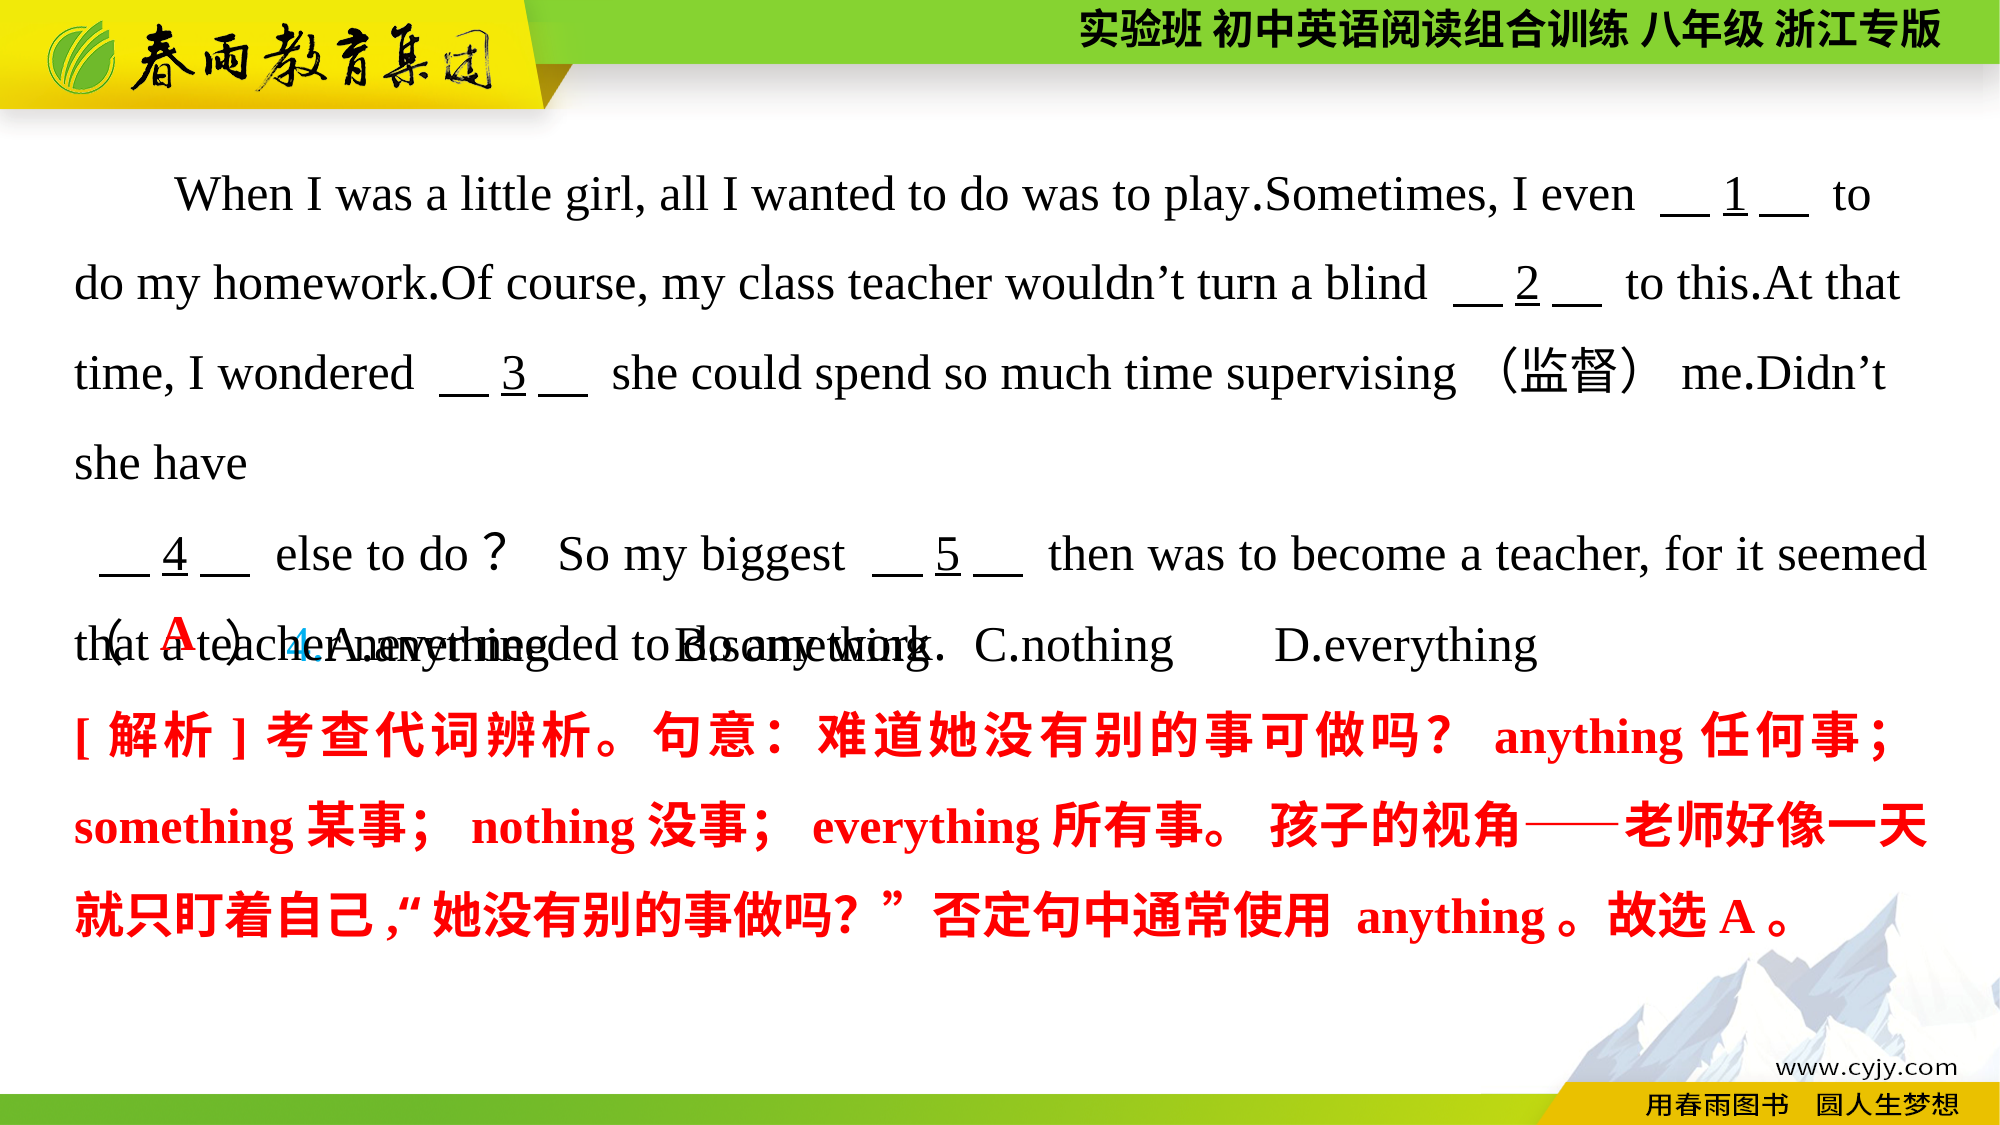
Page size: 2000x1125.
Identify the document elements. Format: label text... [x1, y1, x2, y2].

text_box [解析]考查代词辨析。句意：难道她没有别的事可做吗？anything任何事；something某事；nothing没事；everything所有事。 孩子的视角——老师好像一天就只盯着自己,“她没有别的事做吗？”否定句中通常使用 anything。故选A。 [59, 680, 1944, 951]
text_box A [145, 593, 212, 669]
picture [0, 0, 2000, 1125]
text_box （ ）4.A.anything B.something C.nothing D.everything [59, 581, 1944, 680]
list When I was a little girl, all I wanted to do was to play.Sometimes, I even 1 to do my homework.Of course, my class teacher wouldn’t turn a blind 2 to this.At that time, I wondered 3 she could spend so much time supervising（监督）me.Didn’t she have 4 else to do？ So my biggest 5 then was to become a teacher, for it seemed that a teacher never needed to do any work. [59, 122, 1944, 581]
